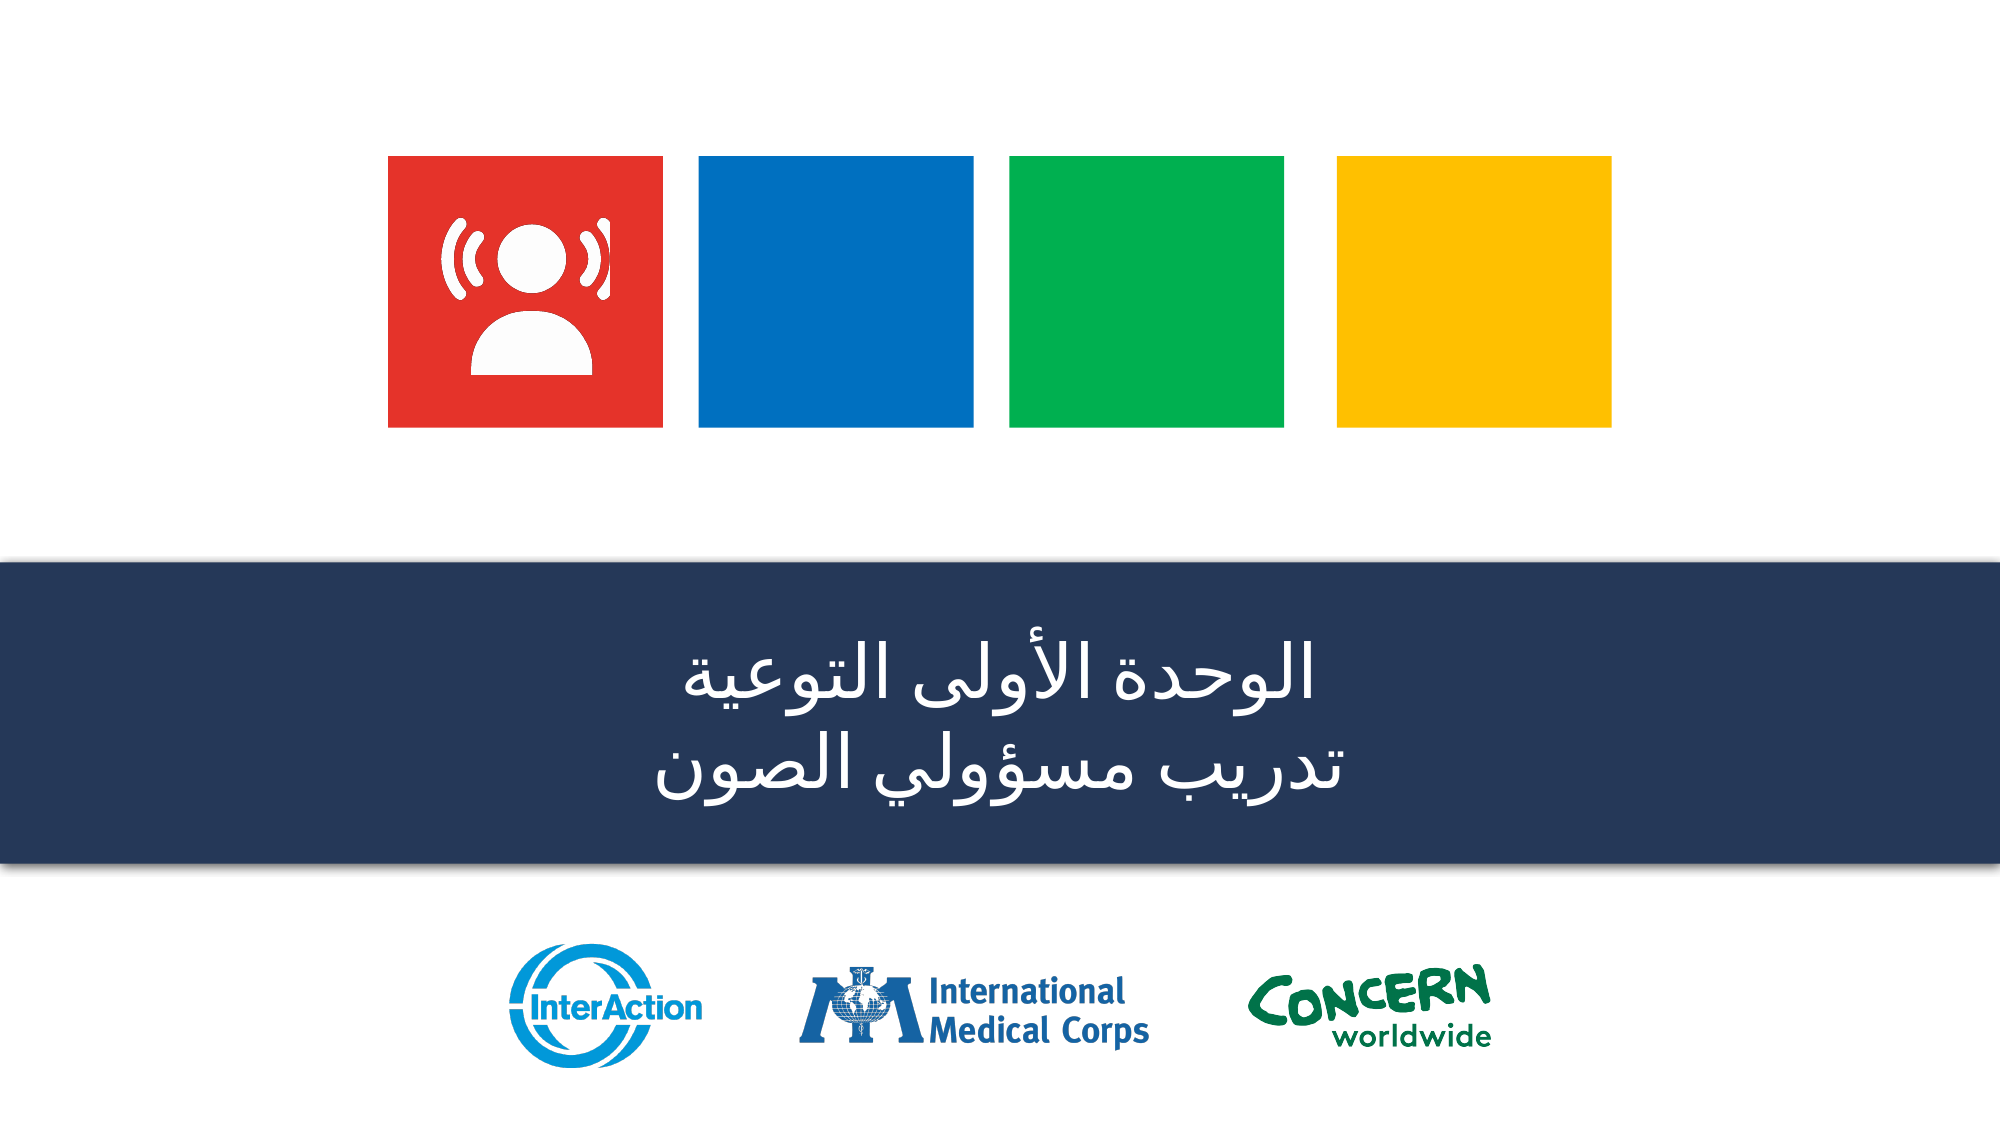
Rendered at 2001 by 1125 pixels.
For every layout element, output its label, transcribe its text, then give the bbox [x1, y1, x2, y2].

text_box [387, 155, 1613, 428]
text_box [509, 942, 1491, 1068]
text_box الوحدة الأولى التوعية تدريب مسؤولي الصون [0, 562, 2000, 864]
